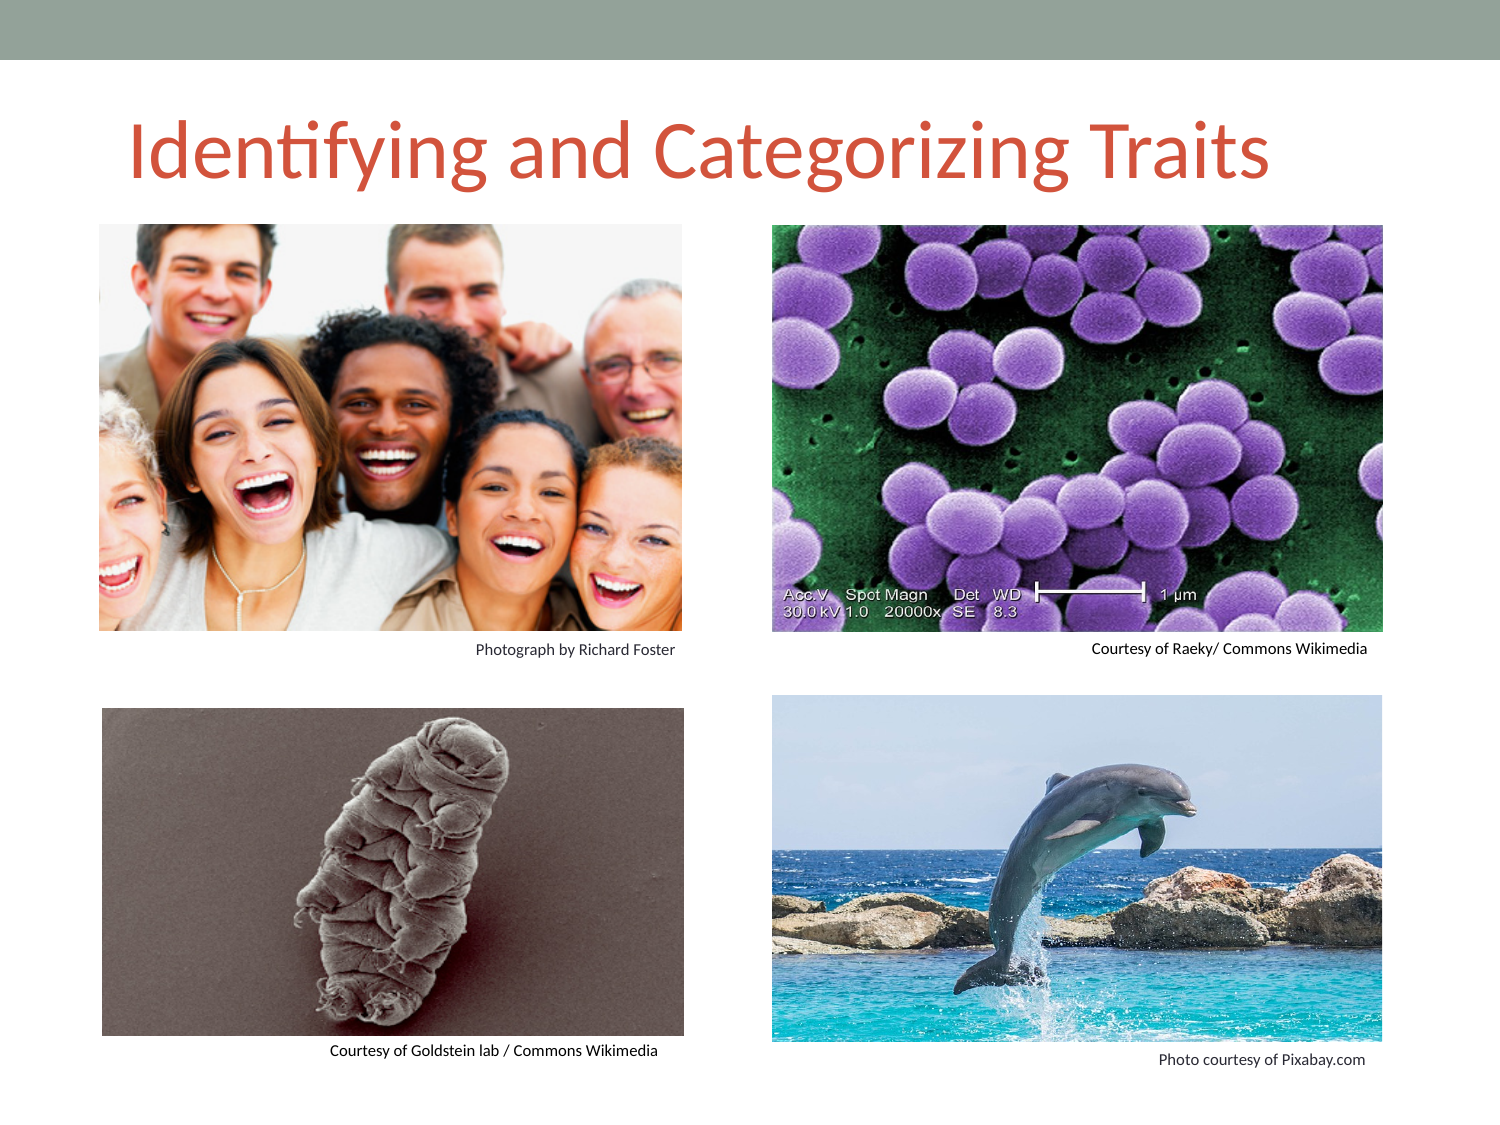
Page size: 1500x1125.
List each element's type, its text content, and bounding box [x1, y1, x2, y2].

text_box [102, 708, 691, 1070]
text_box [771, 694, 1410, 1080]
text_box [771, 225, 1415, 662]
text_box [99, 224, 708, 665]
text_box Identifying and Categorizing Traits [112, 87, 1375, 213]
